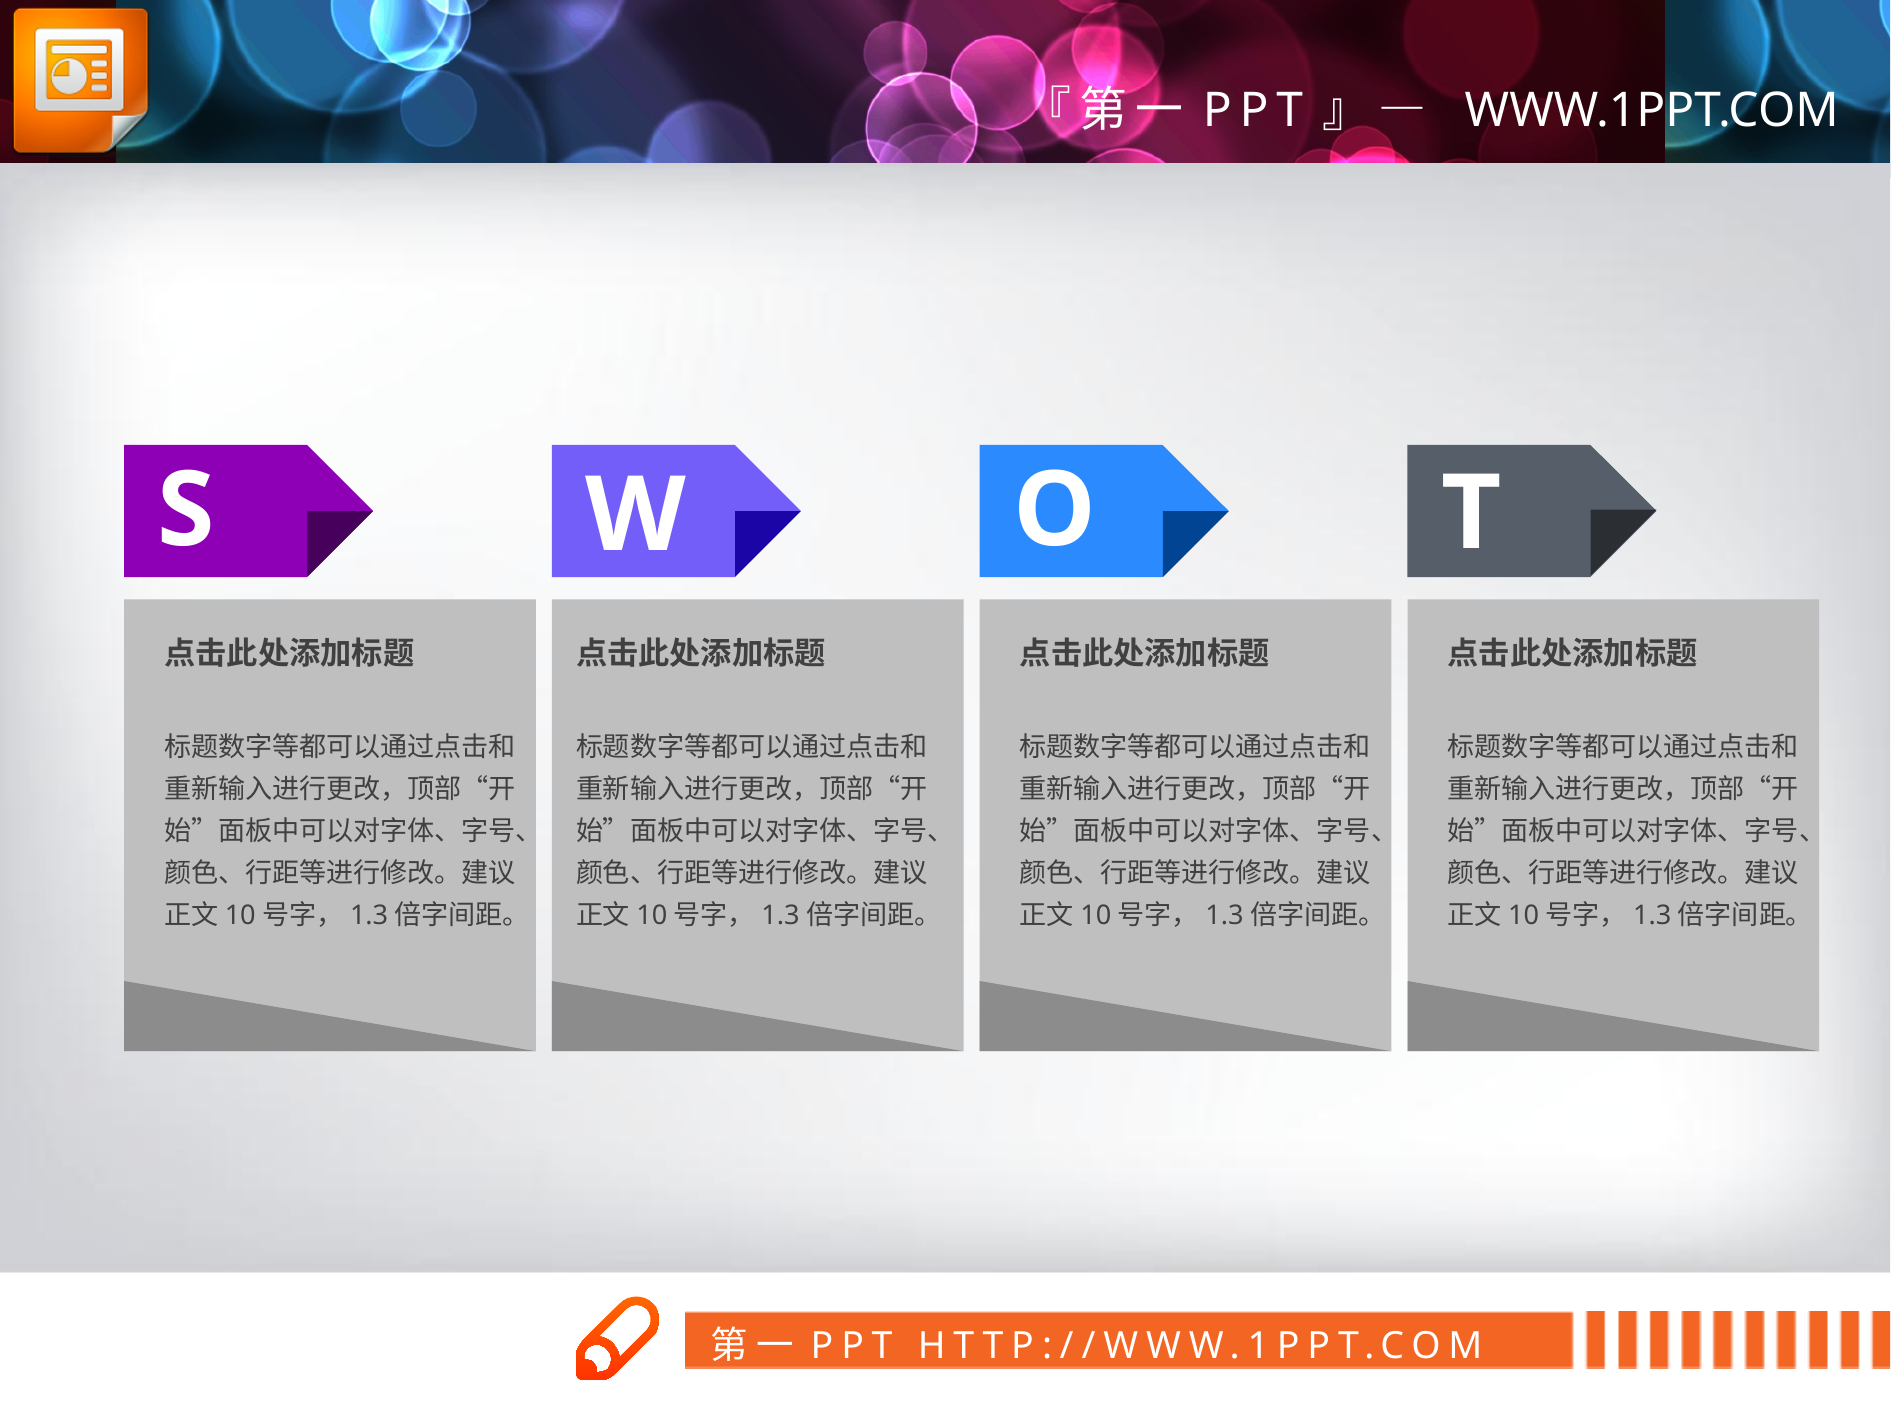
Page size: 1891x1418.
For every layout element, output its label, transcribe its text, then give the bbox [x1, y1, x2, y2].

text_box [1162, 511, 1229, 577]
text_box T [1422, 435, 1571, 579]
picture [685, 1311, 1891, 1369]
text_box 点击此处添加标题 标题数字等都可以通过点击和重新输入进行更改，顶部“开始”面板中可以对字体、字号、颜色、行距等进行修改。建议正文10号字，1.3倍字间距。 [1000, 612, 1392, 940]
text_box [715, 444, 801, 578]
text_box 点击此处添加标题 标题数字等都可以通过点击和重新输入进行更改，顶部“开始”面板中可以对字体、字号、颜色、行距等进行修改。建议正文10号字，1.3倍字间距。 [1428, 612, 1820, 940]
text_box [979, 444, 1229, 578]
text_box [1407, 599, 1820, 1051]
text_box [124, 981, 536, 1052]
text_box [979, 599, 1392, 1051]
text_box [124, 444, 374, 578]
text_box [735, 511, 801, 577]
text_box [1407, 981, 1820, 1052]
text_box [551, 981, 964, 1052]
picture [0, 0, 1891, 1275]
text_box [124, 599, 536, 1051]
text_box [551, 599, 964, 1051]
text_box [979, 981, 1392, 1052]
text_box S [138, 431, 287, 576]
text_box O [994, 431, 1143, 576]
text_box [1571, 444, 1657, 578]
text_box [1407, 444, 1422, 578]
text_box [1590, 509, 1657, 576]
text_box 点击此处添加标题 标题数字等都可以通过点击和重新输入进行更改，顶部“开始”面板中可以对字体、字号、颜色、行距等进行修改。建议正文10号字，1.3倍字间距。 [145, 612, 536, 940]
text_box [307, 511, 374, 577]
text_box W [566, 436, 715, 581]
text_box [551, 444, 566, 578]
text_box 点击此处添加标题 标题数字等都可以通过点击和重新输入进行更改，顶部“开始”面板中可以对字体、字号、颜色、行距等进行修改。建议正文10号字，1.3倍字间距。 [557, 612, 964, 940]
